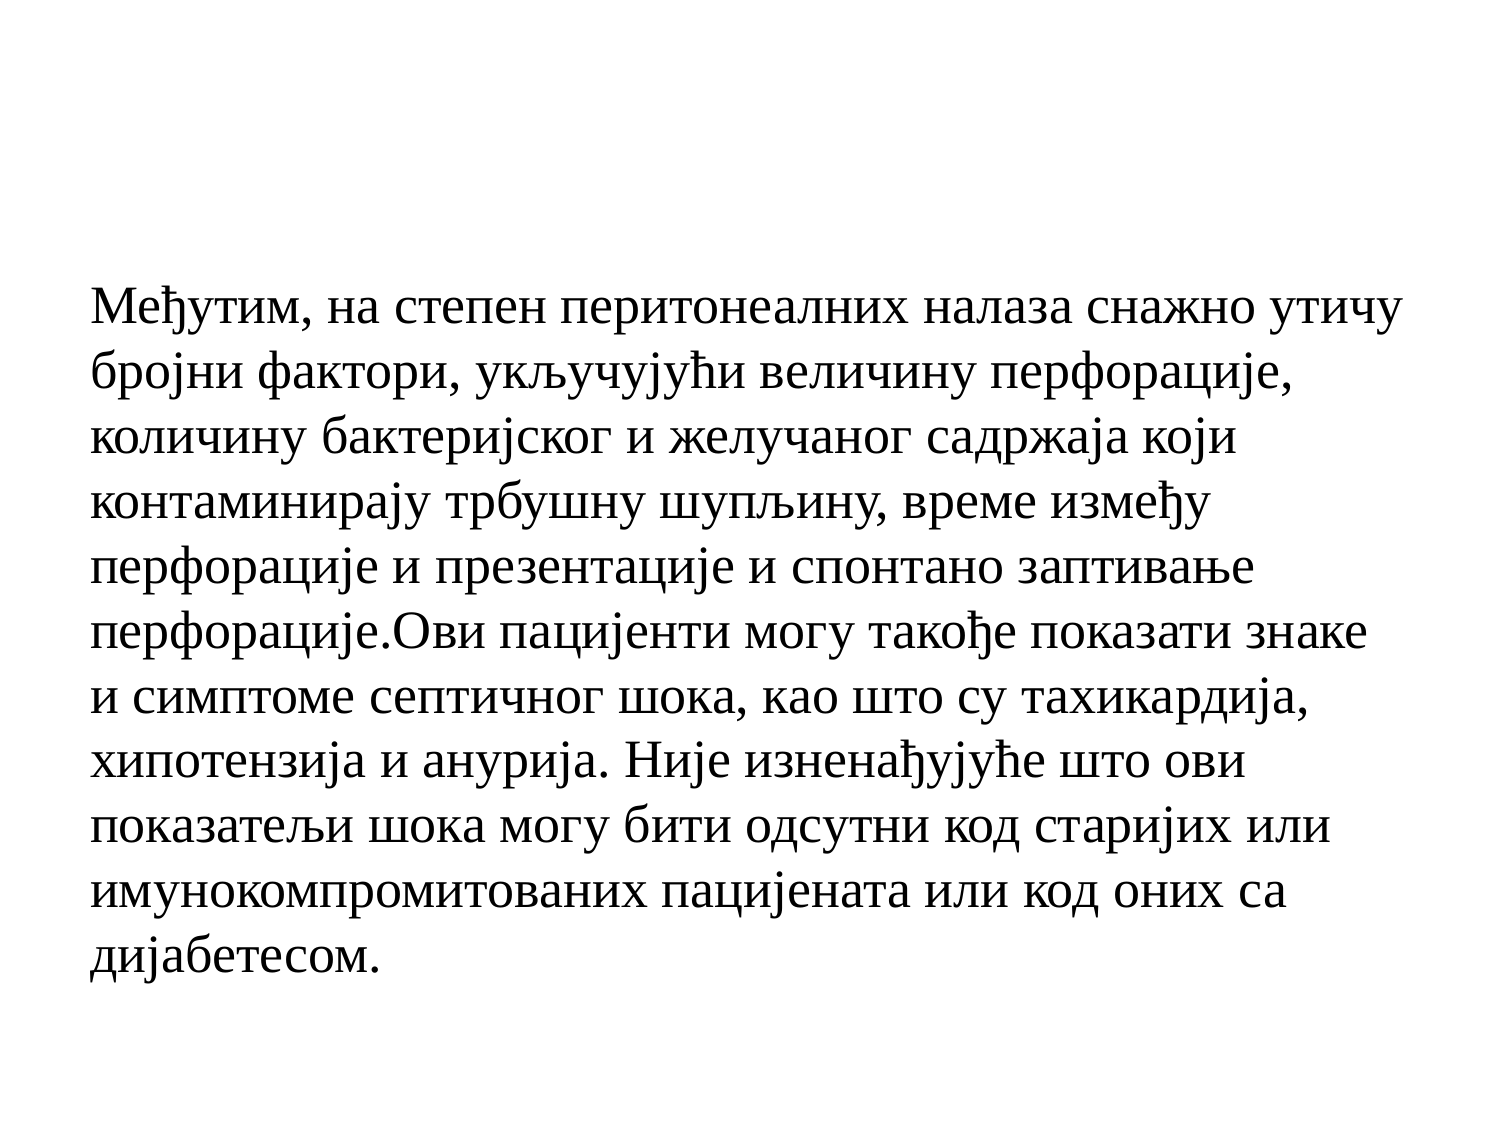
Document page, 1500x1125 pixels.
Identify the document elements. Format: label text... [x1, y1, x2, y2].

list Међутим, на степен перитонеалних налаза снажно утичу бројни фактори, укључујући величину перфорације, количину бактеријског и желучаног садржаја који контаминирају трбушну шупљину, време између перфорације и презентације и спонтано заптивање перфорације.Ови пацијенти могу такође показати знаке и симптоме септичног шока, као што су тахикардија, хипотензија и анурија. Није изненађујуће што ови показатељи шока могу бити одсутни код старијих или имунокомпромитованих пацијената или код оних са дијабетесом. [75, 262, 1425, 1005]
